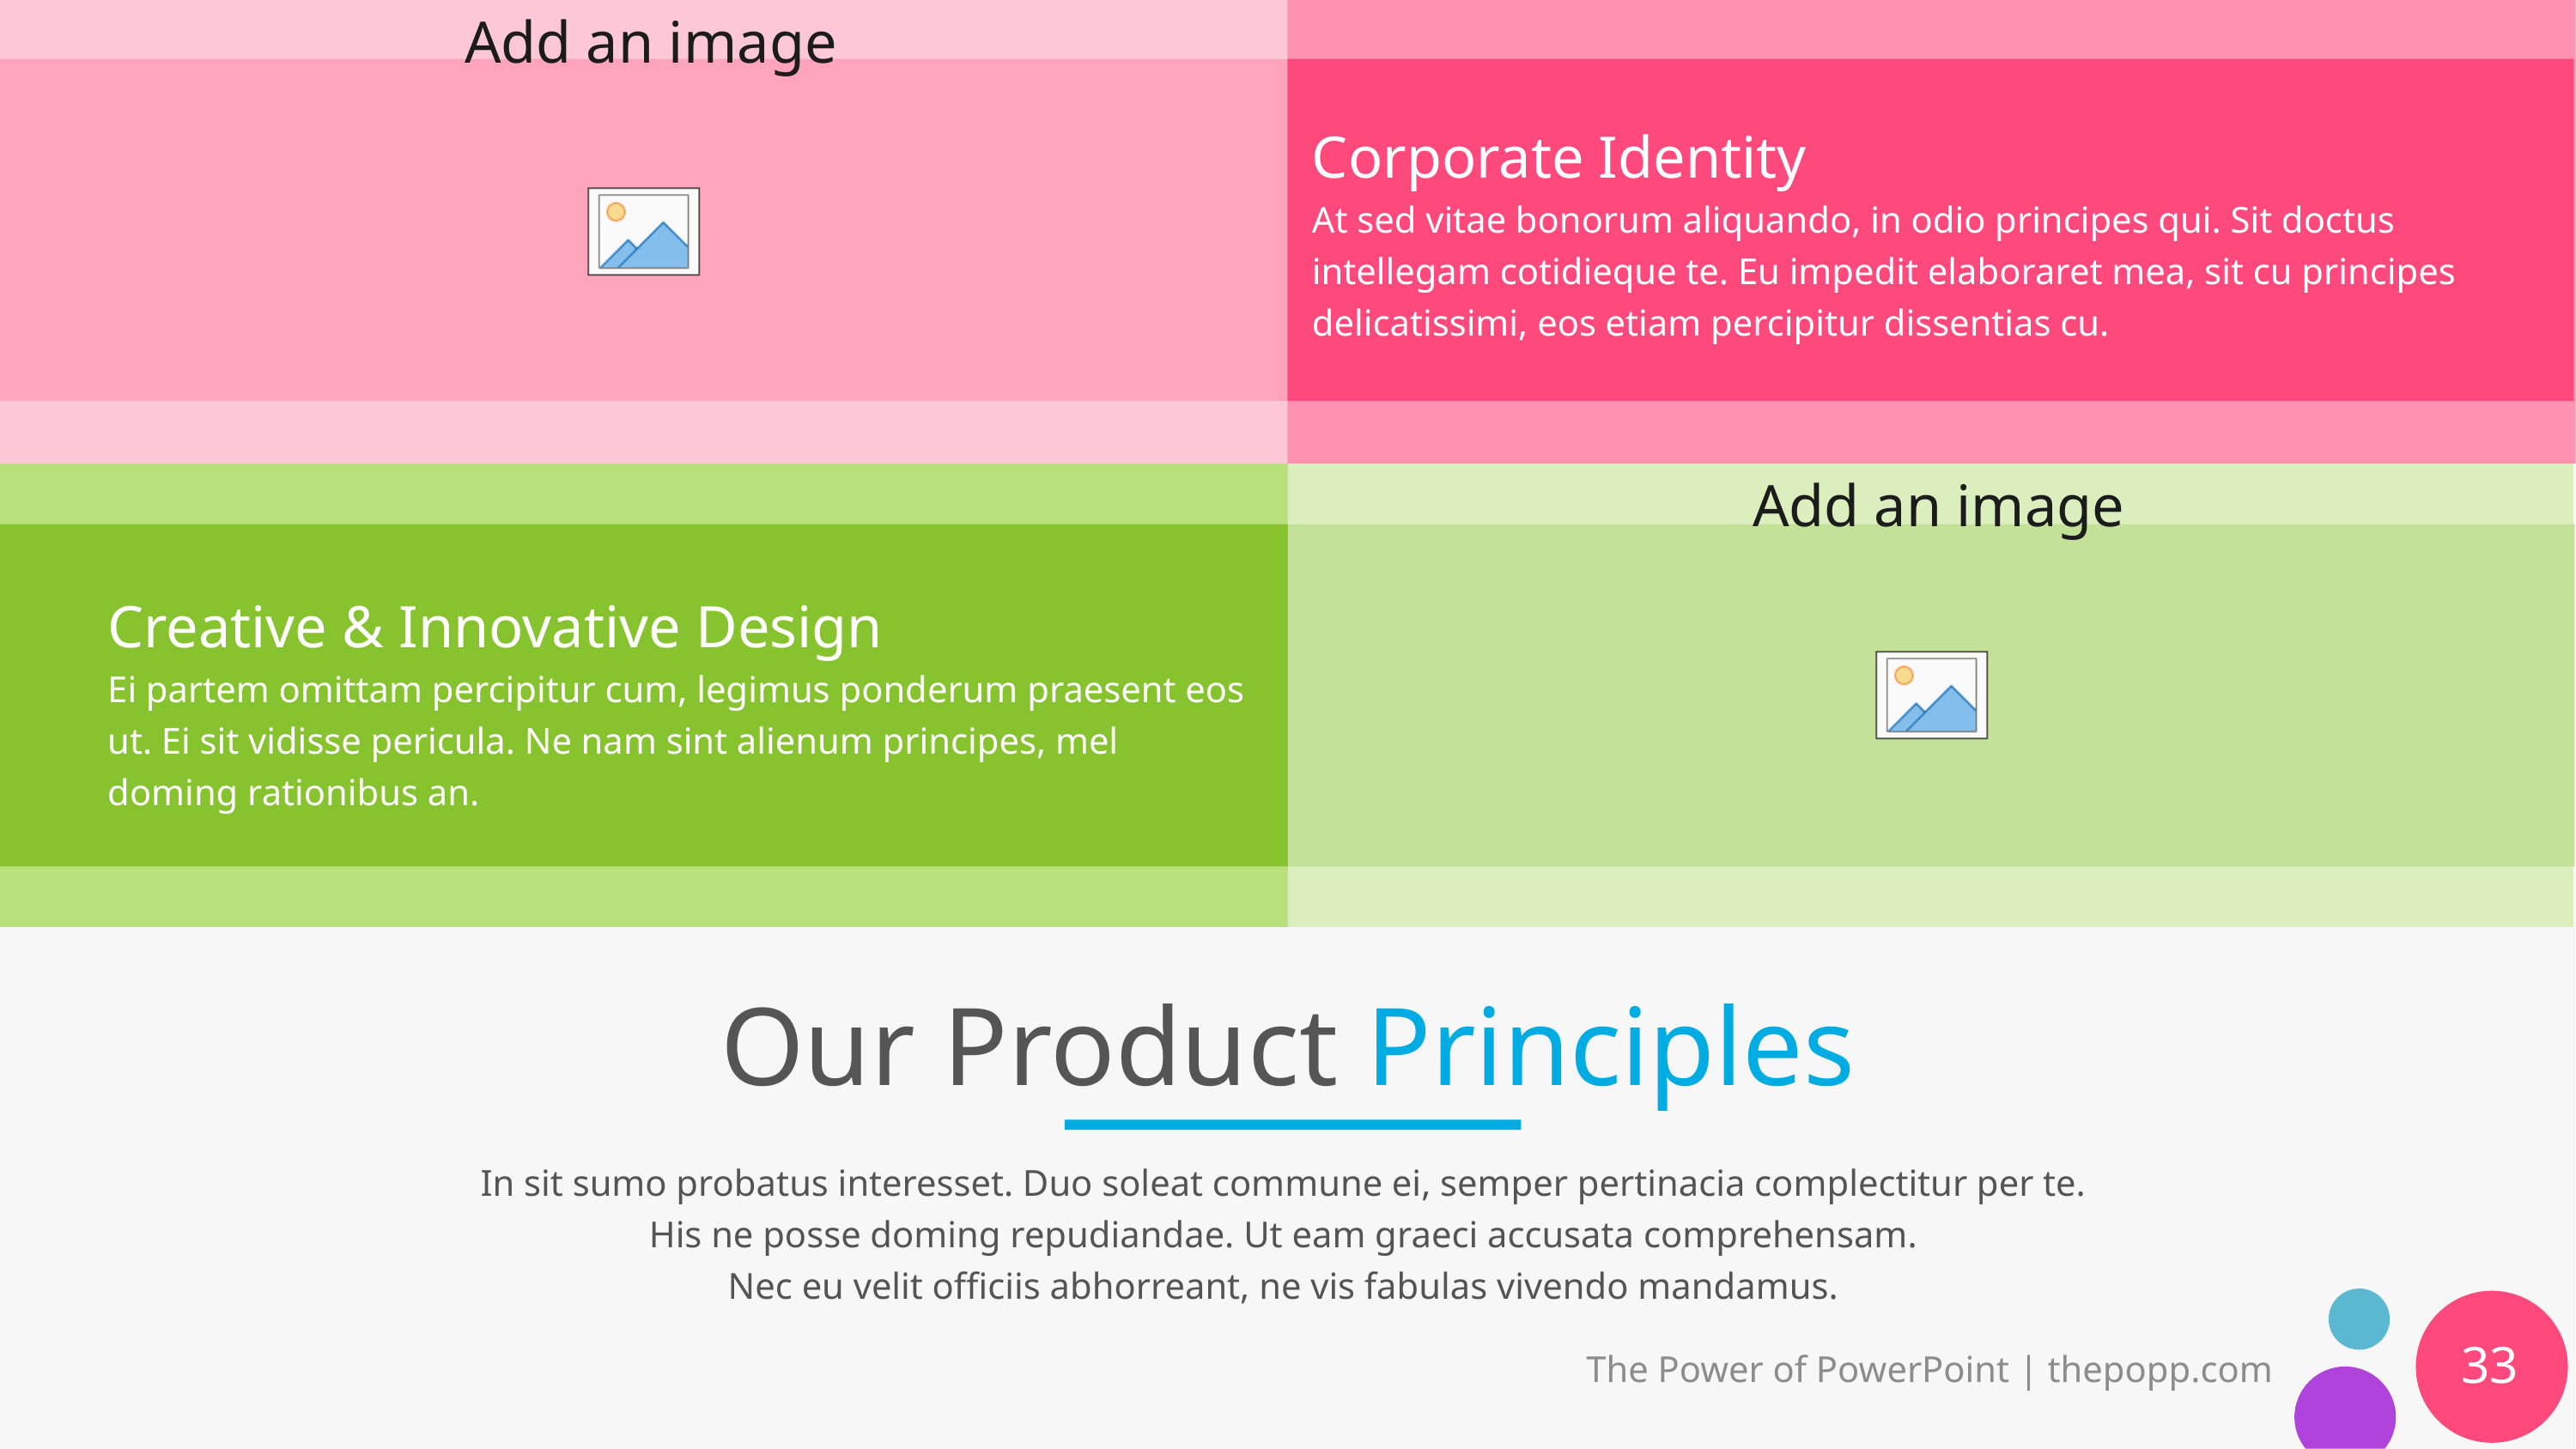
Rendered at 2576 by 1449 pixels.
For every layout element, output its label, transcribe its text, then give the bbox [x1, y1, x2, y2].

list In sit sumo probatus interesset. Duo soleat commune ei, semper pertinacia complectitur per te. His ne posse doming repudiandae. Ut eam graeci accusata comprehensam. Nec eu velit officiis abhorreant, ne vis fabulas vivendo mandamus. [60, 1140, 2516, 1329]
list At sed vitae bonorum aliquando, in odio principes qui. Sit doctus intellegam cotidieque te. Eu impedit elaboraret mea, sit cu principes delicatissimi, eos etiam percipitur dissentias cu. [1291, 205, 2487, 363]
list Corporate Identity [1291, 95, 2487, 205]
footer The Power of PowerPoint | thepopp.com [1479, 1332, 2296, 1410]
picture [0, 0, 2576, 928]
list Creative & Innovative Design [84, 565, 1282, 675]
list Ei partem omittam percipitur cum, legimus ponderum praesent eos ut. Ei sit vidisse pericula. Ne nam sint alienum principes, mel doming rationibus an. [84, 675, 1282, 826]
slide_number 33 [2414, 1328, 2567, 1406]
title Our Product Principles [60, 957, 2516, 1127]
